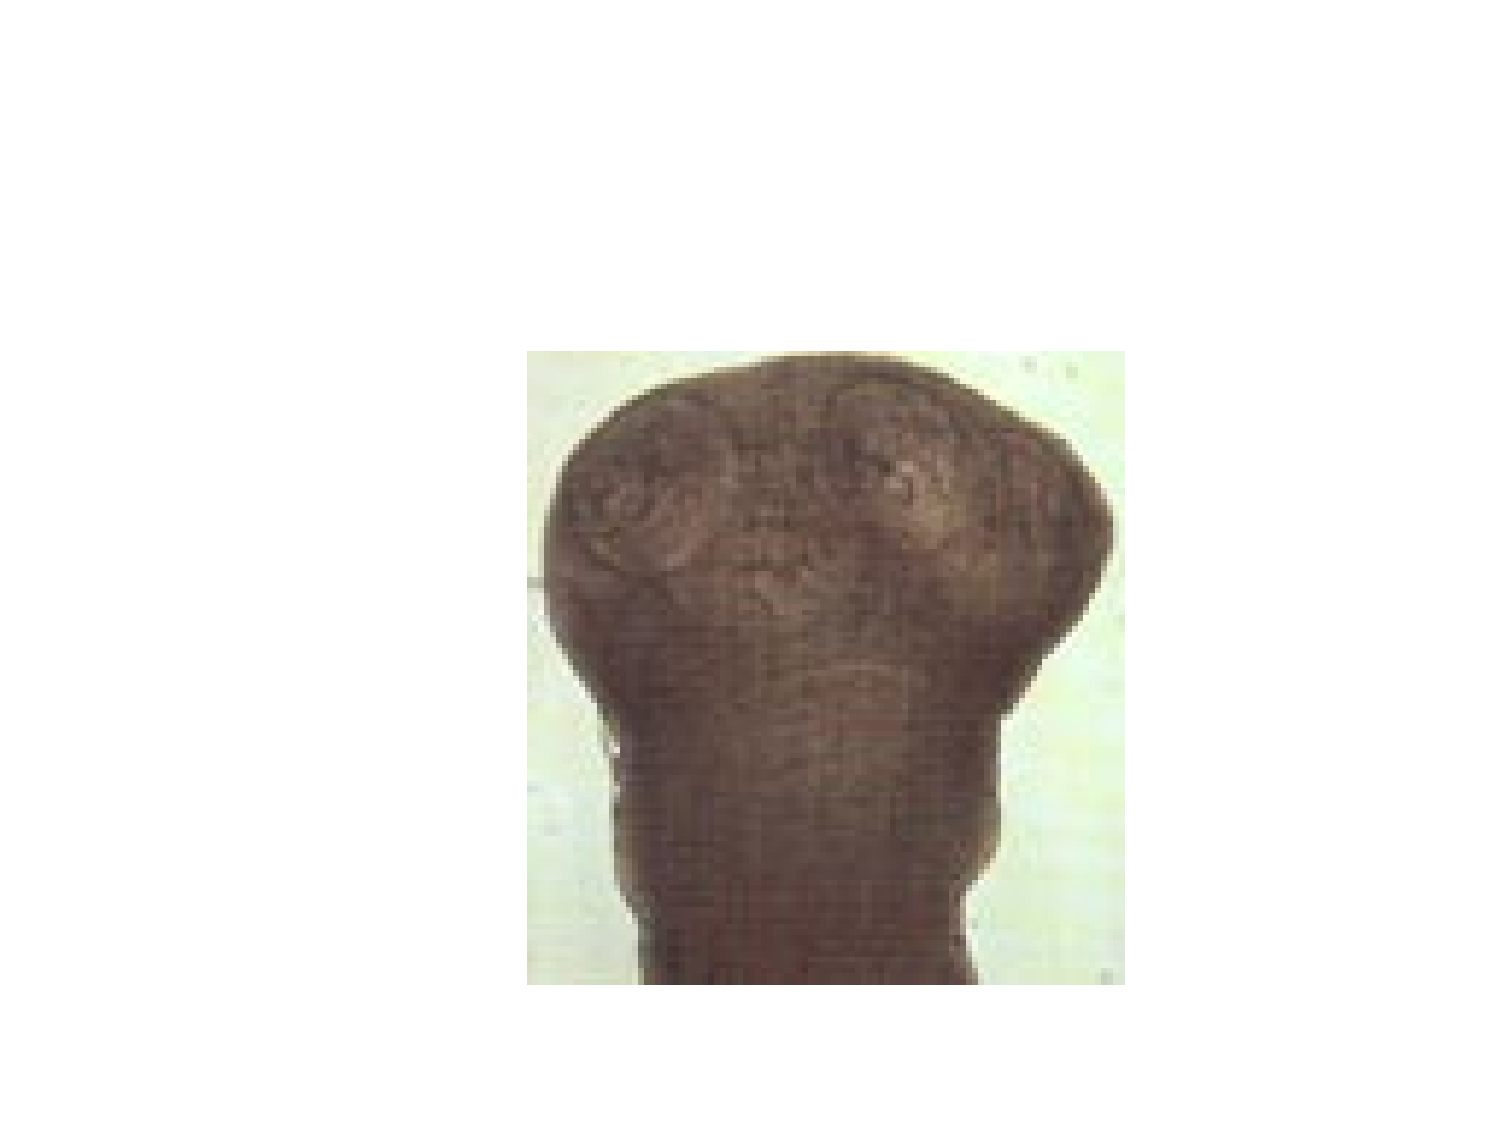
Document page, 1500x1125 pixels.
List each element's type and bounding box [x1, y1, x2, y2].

list [527, 351, 1126, 985]
